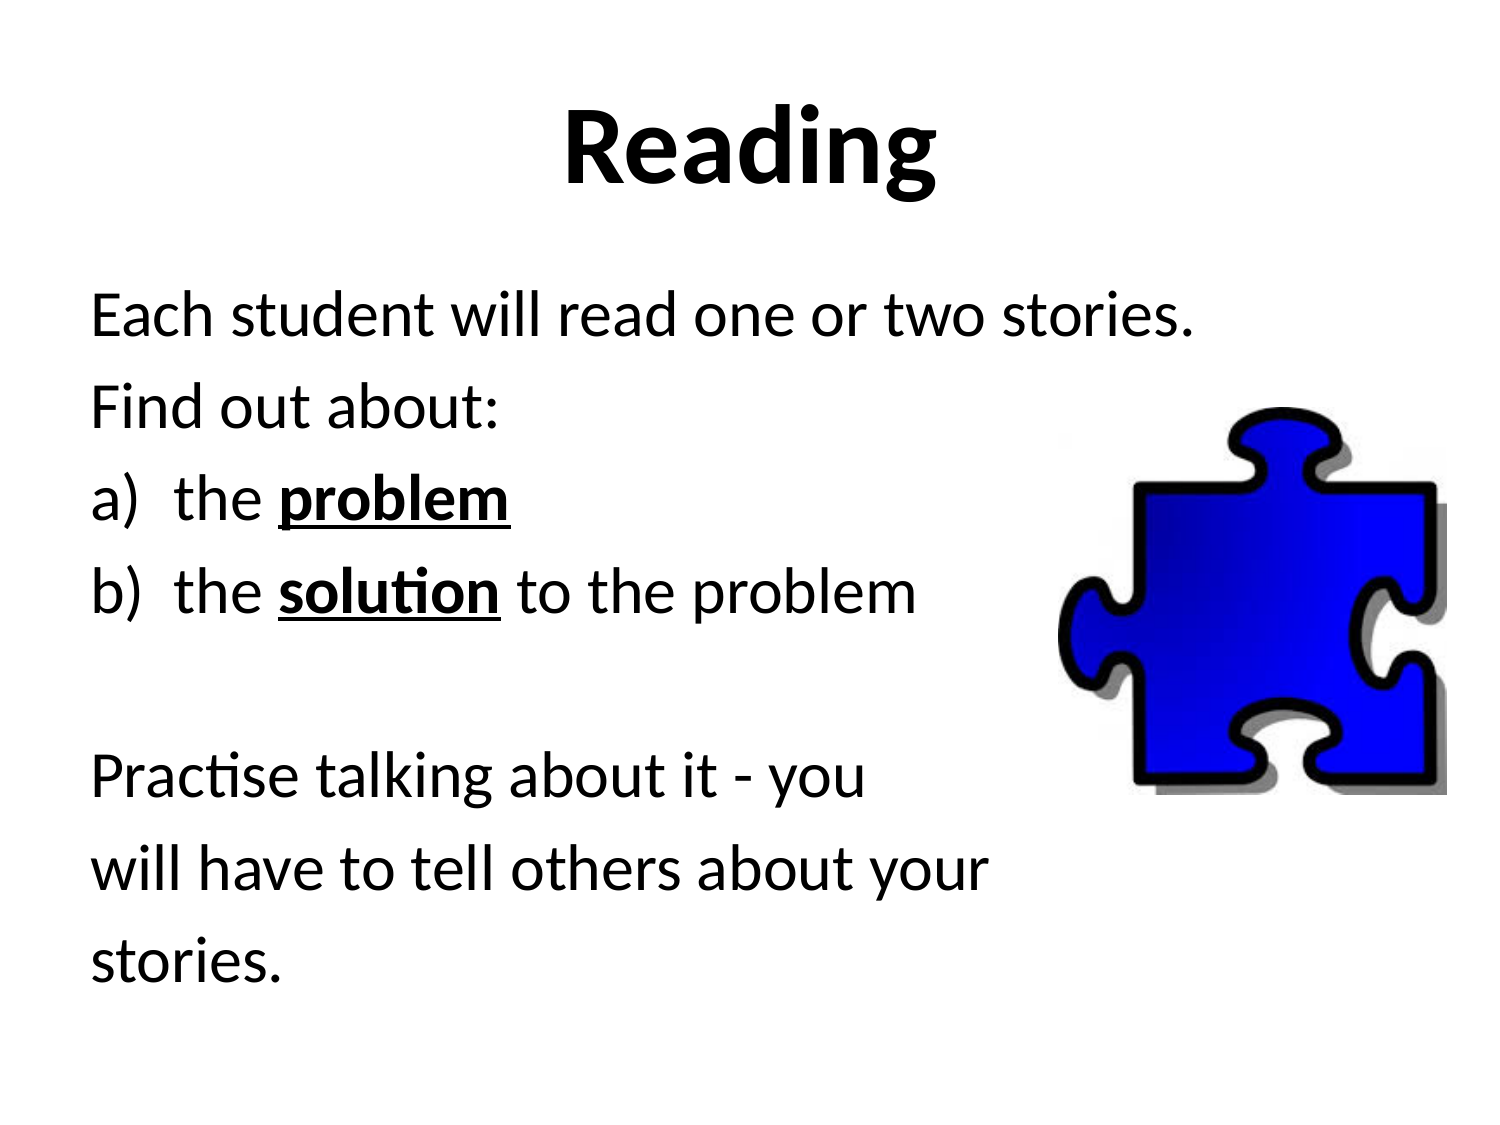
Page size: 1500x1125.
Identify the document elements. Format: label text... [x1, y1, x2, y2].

picture [1058, 407, 1448, 795]
title Reading [75, 45, 1425, 233]
list Each student will read one or two stories. Find out about: the problem the solution to the problem Practise talking about it - you will have to tell others about your stories. [75, 262, 1425, 1005]
